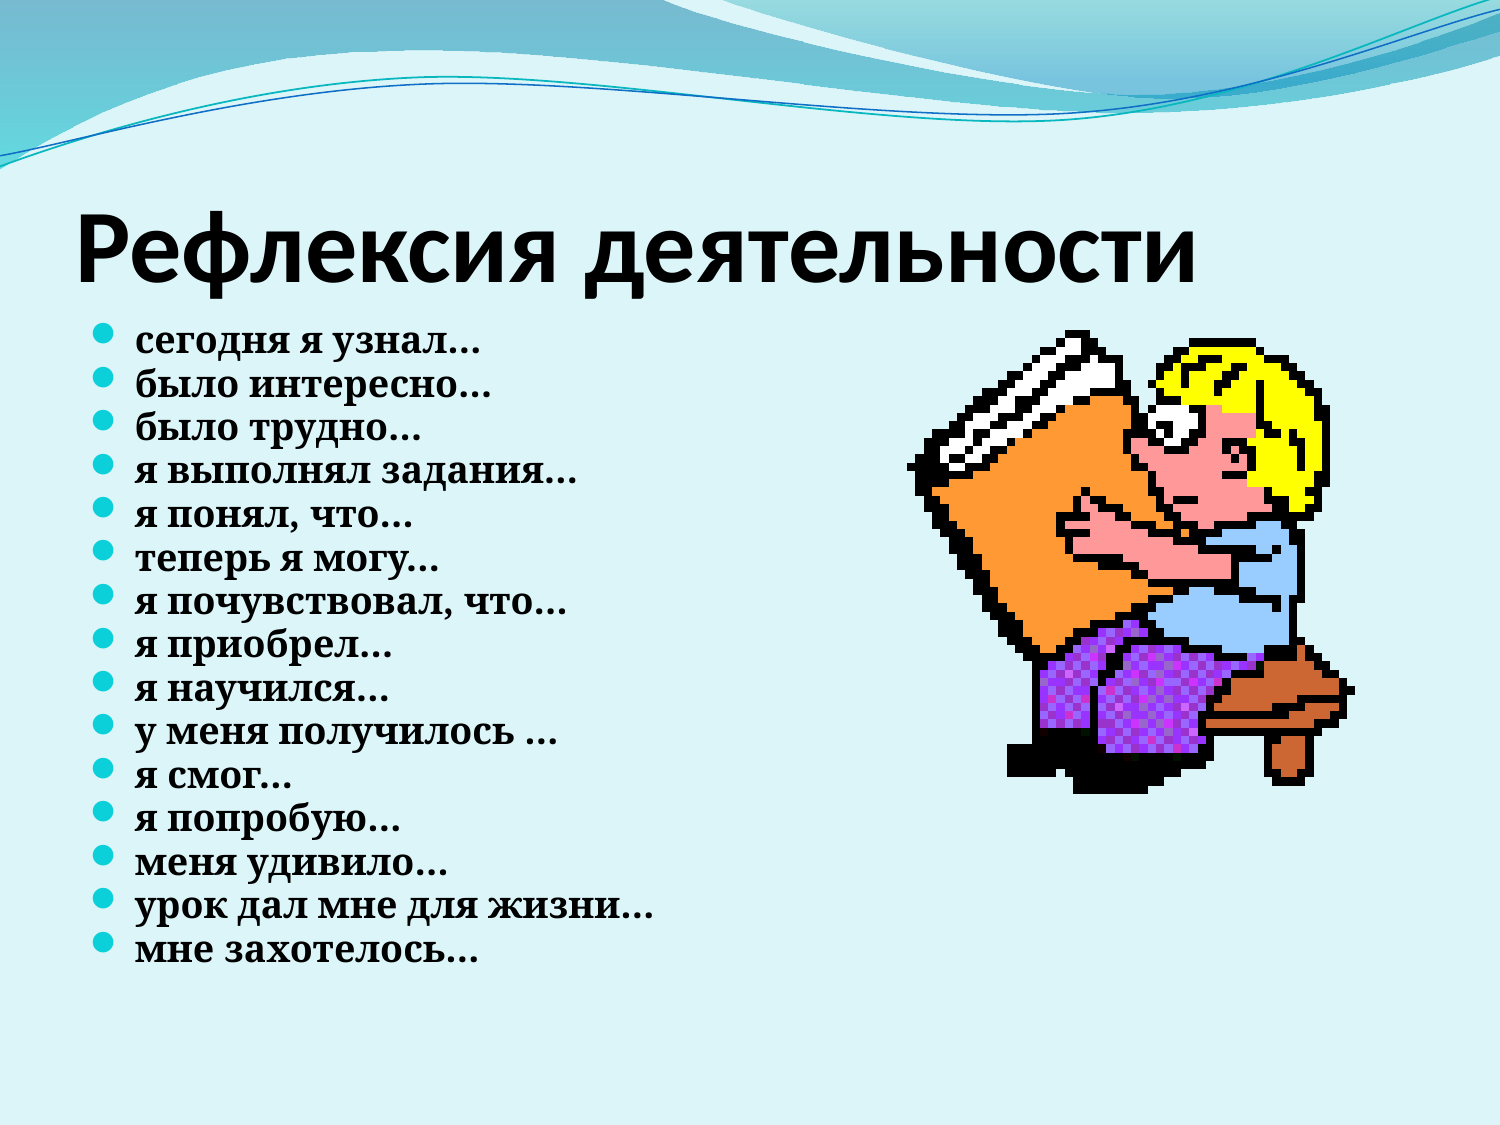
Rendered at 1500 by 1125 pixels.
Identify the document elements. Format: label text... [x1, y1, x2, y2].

picture [891, 314, 1364, 811]
title Рефлексия деятельности [75, 115, 1425, 303]
list сегодня я узнал… было интересно… было трудно… я выполнял задания… я понял, что… теперь я могу… я почувствовал, что… я приобрел… я научился… у меня получилось … я смог… я попробую… меня удивило… урок дал мне для жизни… мне захотелось… [75, 317, 1425, 1038]
